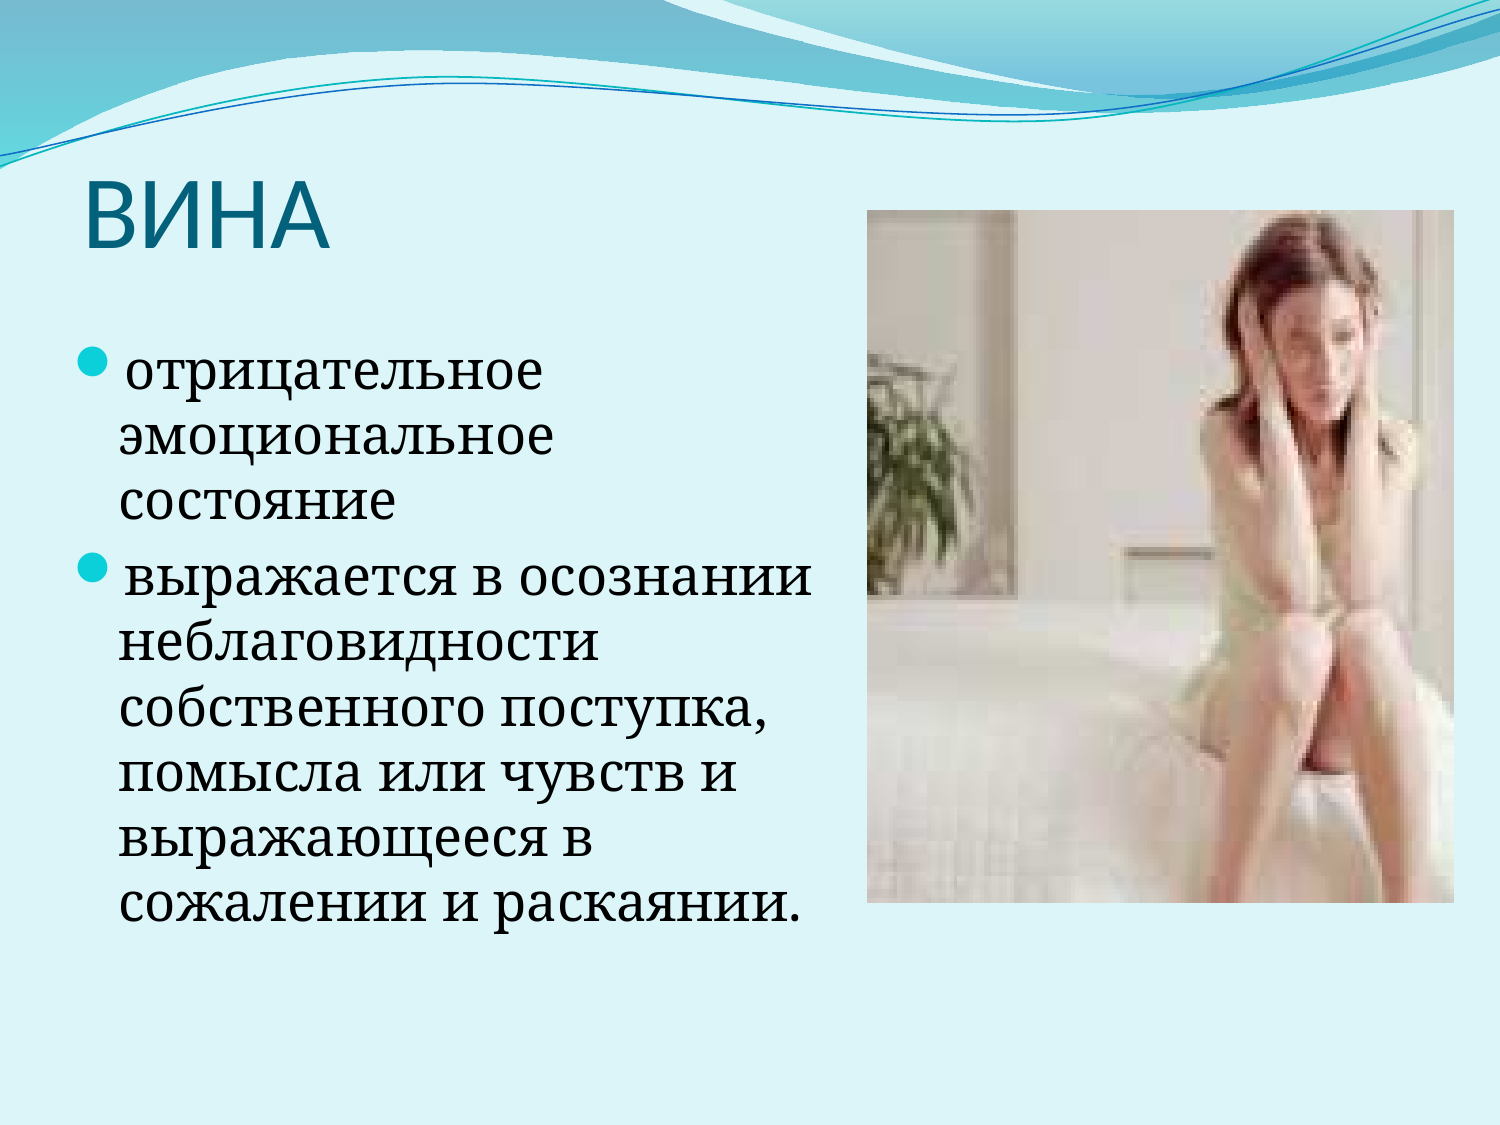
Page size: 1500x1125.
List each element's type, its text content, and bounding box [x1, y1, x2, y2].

picture [866, 210, 1454, 903]
list отрицательное эмоциональное состояние выражается в осознании неблаговидности собственного поступка, помысла или чувств и выражающееся в сожалении и раскаянии. [58, 328, 844, 1079]
title ВИНА [82, 82, 1432, 270]
